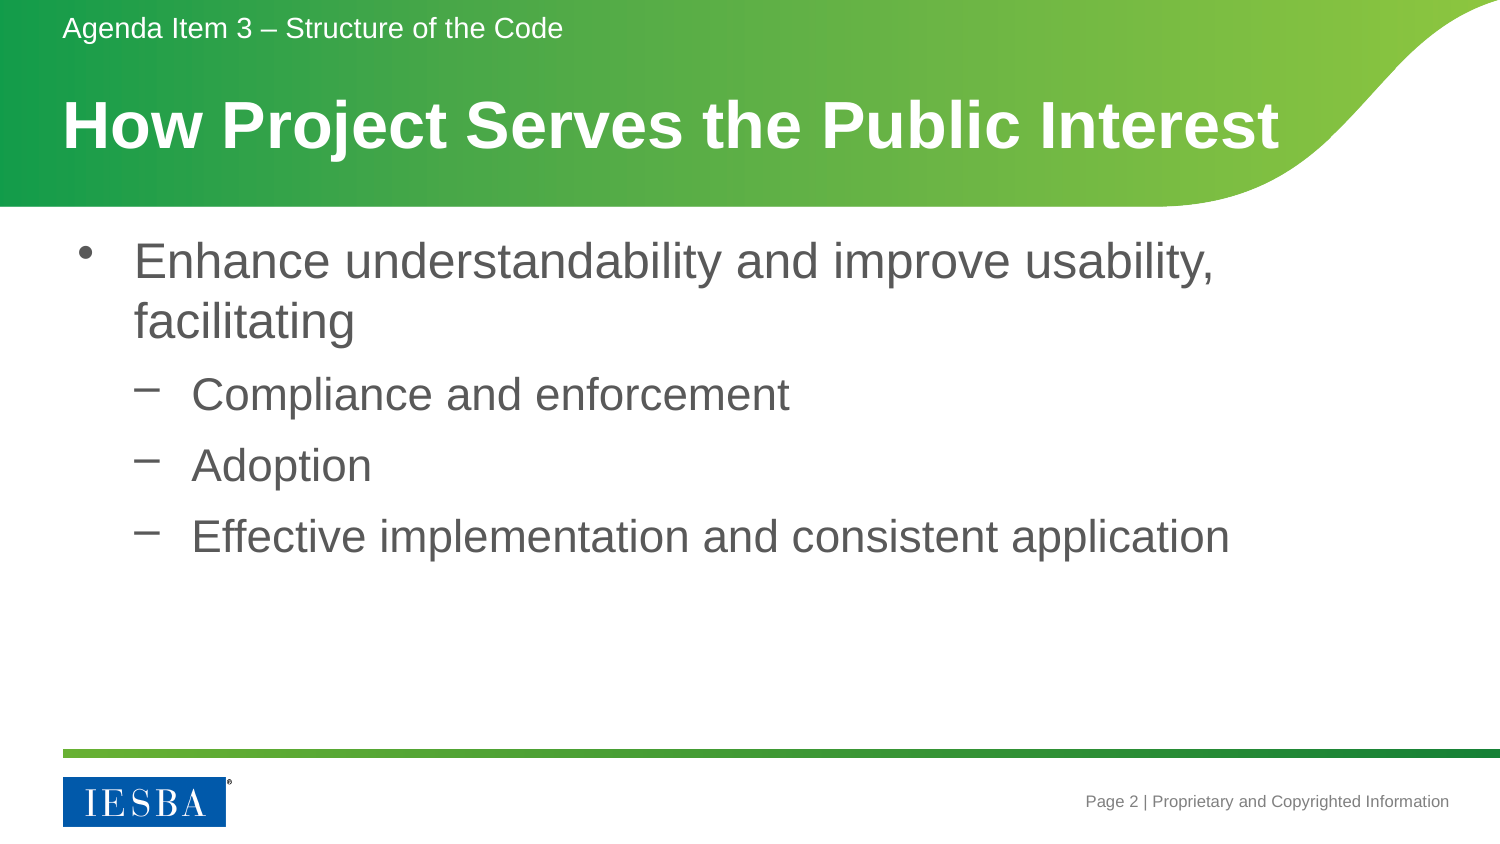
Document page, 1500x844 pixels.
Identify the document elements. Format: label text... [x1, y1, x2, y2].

picture [63, 777, 232, 827]
subtitle Agenda Item 3 – Structure of the Code [62, 9, 825, 47]
picture [0, 0, 1500, 207]
list Enhance understandability and improve usability, facilitating Compliance and enforcement Adoption Effective implementation and consistent application [62, 220, 1450, 724]
title How Project Serves the Public Interest [62, 59, 1338, 185]
